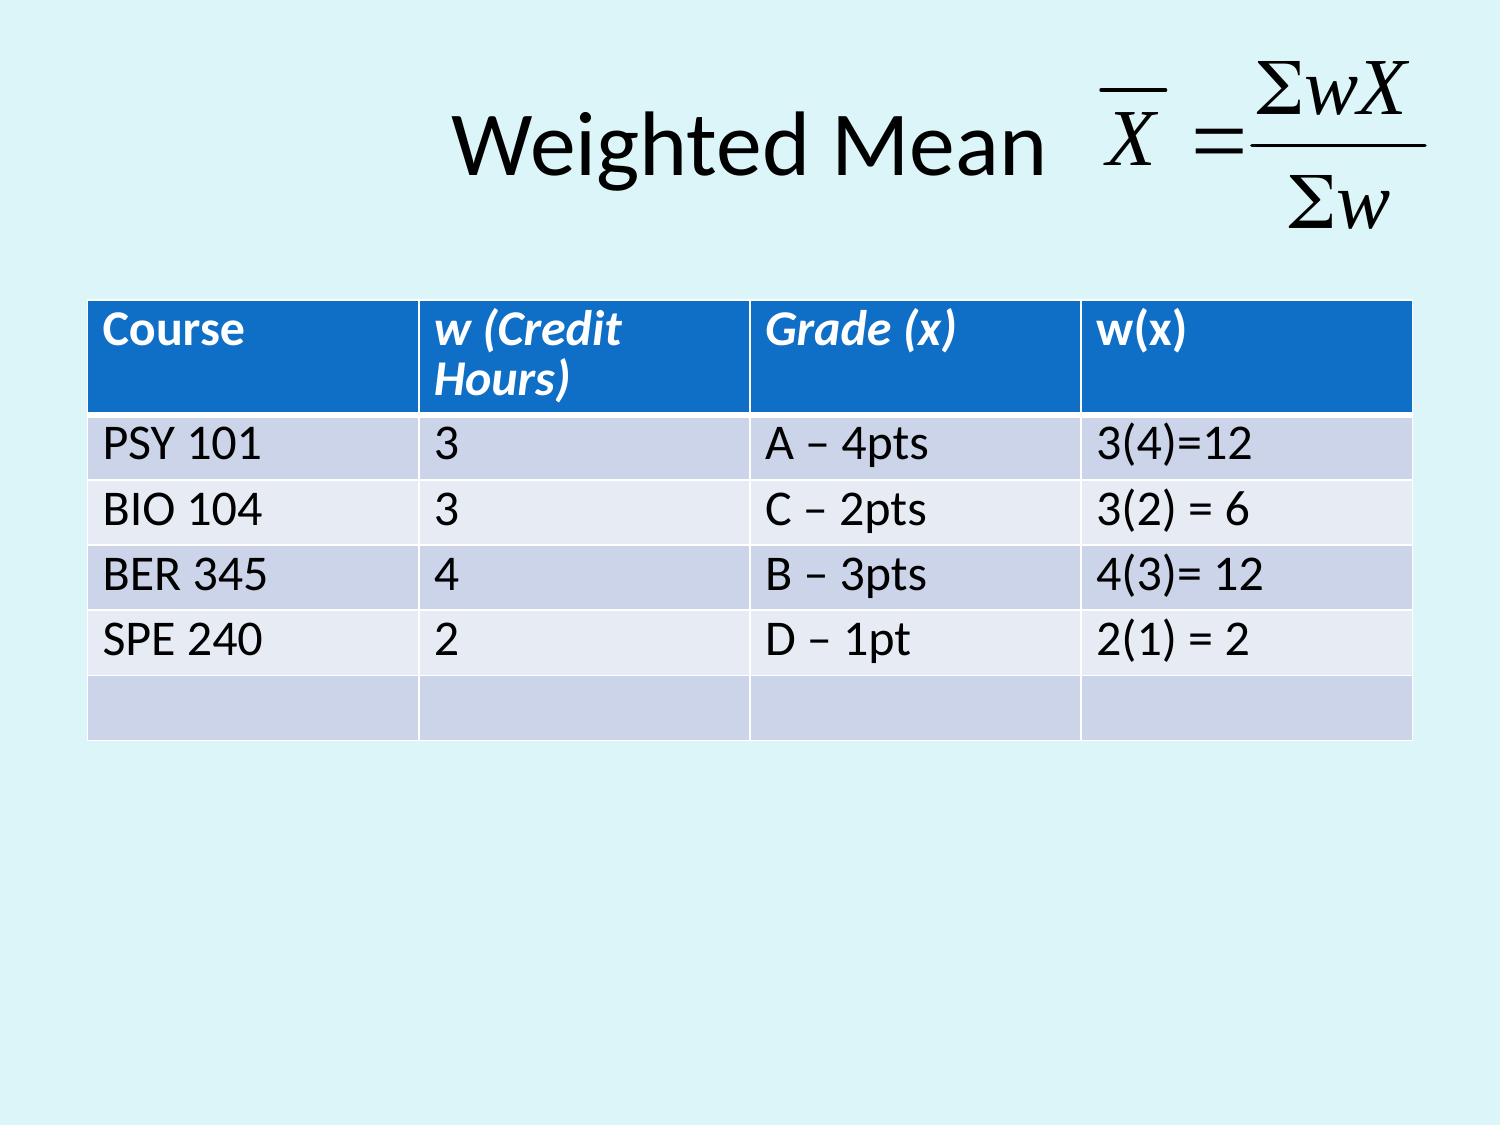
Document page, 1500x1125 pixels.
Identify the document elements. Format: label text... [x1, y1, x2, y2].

table_cell PSY 101 [88, 418, 418, 479]
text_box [1087, 37, 1440, 247]
table_cell [751, 676, 1080, 740]
table_header w (Credit Hours) [420, 301, 749, 412]
table_cell [1082, 676, 1412, 740]
table_cell 3(4)=12 [1082, 418, 1412, 479]
table_header w(x) [1082, 301, 1412, 412]
title Weighted Mean [75, 45, 1082, 233]
table_cell B – 3pts [751, 546, 1080, 609]
table_cell 2(1) = 2 [1082, 611, 1412, 675]
table_cell 3 [420, 481, 749, 544]
table_header Course [88, 301, 418, 412]
table_cell 4(3)= 12 [1082, 546, 1412, 609]
table_cell A – 4pts [751, 418, 1080, 479]
table_cell SPE 240 [88, 611, 418, 675]
table_cell BIO 104 [88, 481, 418, 544]
table_cell 2 [420, 611, 749, 675]
table_cell 3(2) = 6 [1082, 481, 1412, 544]
table_cell [420, 676, 749, 740]
table_cell 3 [420, 418, 749, 479]
table_cell C – 2pts [751, 481, 1080, 544]
table_cell [88, 676, 418, 740]
table_cell 4 [420, 546, 749, 609]
table_cell BER 345 [88, 546, 418, 609]
table_cell D – 1pt [751, 611, 1080, 675]
table_header Grade (x) [751, 301, 1080, 412]
